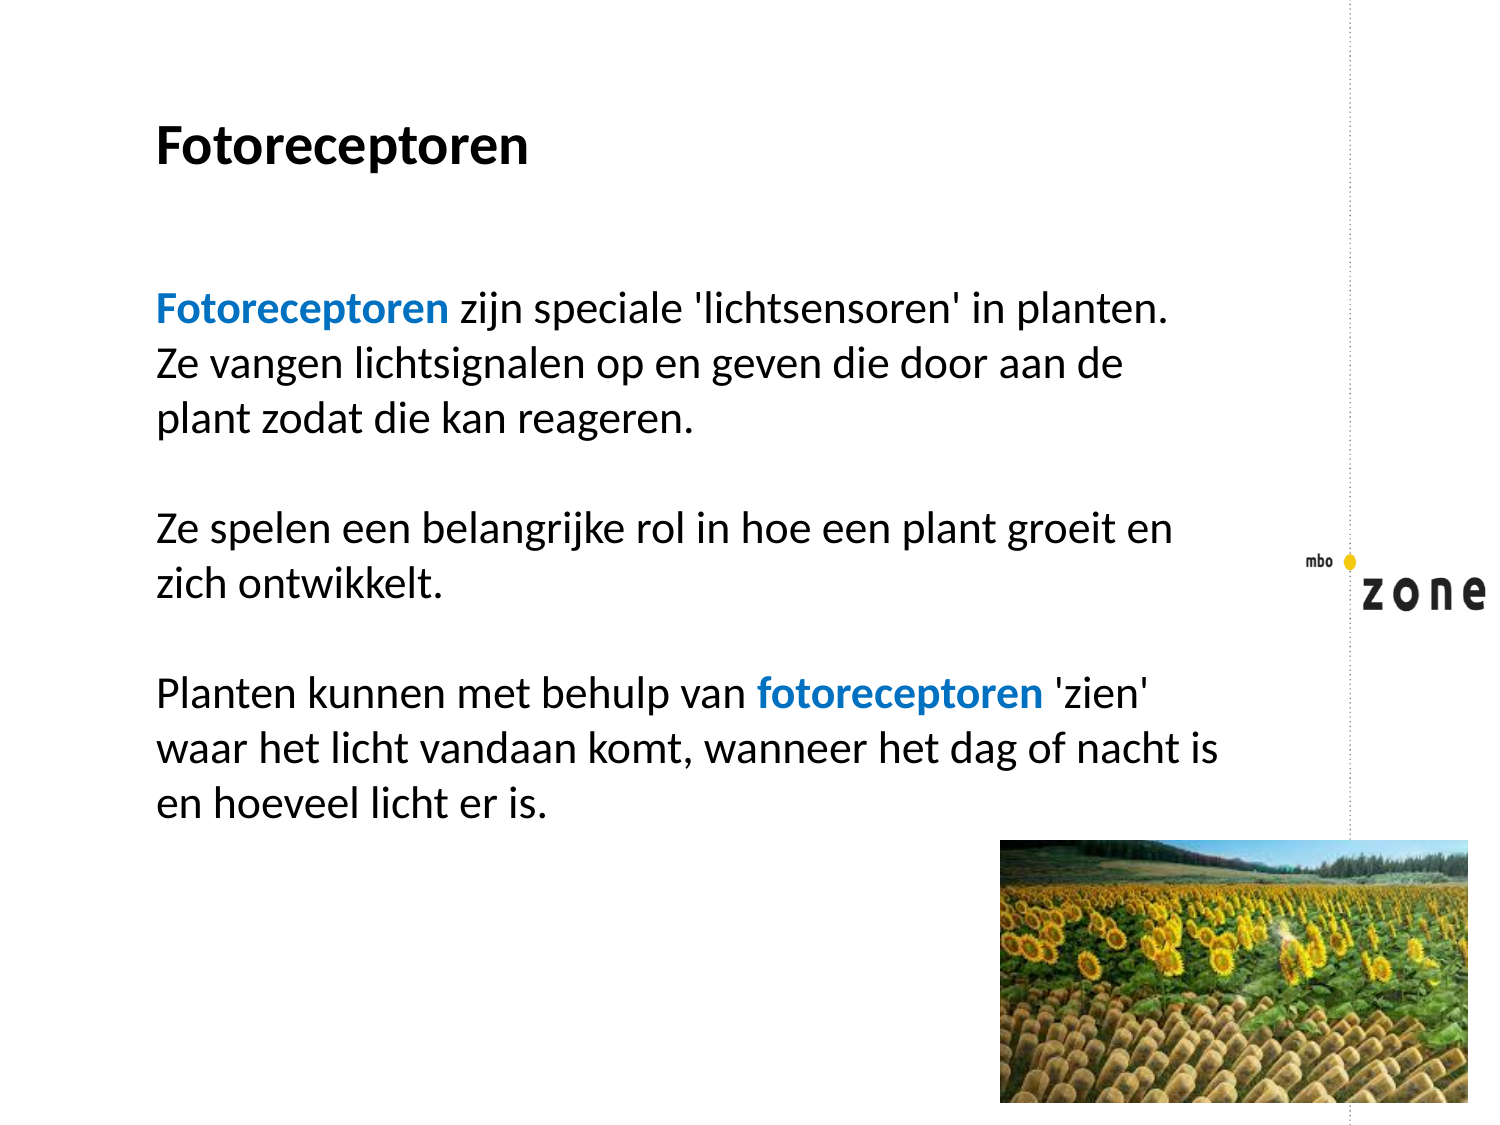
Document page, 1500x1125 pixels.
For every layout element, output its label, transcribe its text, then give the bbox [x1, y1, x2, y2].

picture [1000, 0, 1500, 1125]
text_box Fotoreceptoren [141, 99, 1084, 184]
text_box Fotoreceptoren zijn speciale 'lichtsensoren' in planten. Ze vangen lichtsignalen op en geven die door aan de plant zodat die kan reageren. Ze spelen een belangrijke rol in hoe een plant groeit en zich ontwikkelt. Planten kunnen met behulp van fotoreceptoren 'zien' waar het licht vandaan komt, wanneer het dag of nacht is en hoeveel licht er is. [141, 270, 1235, 835]
